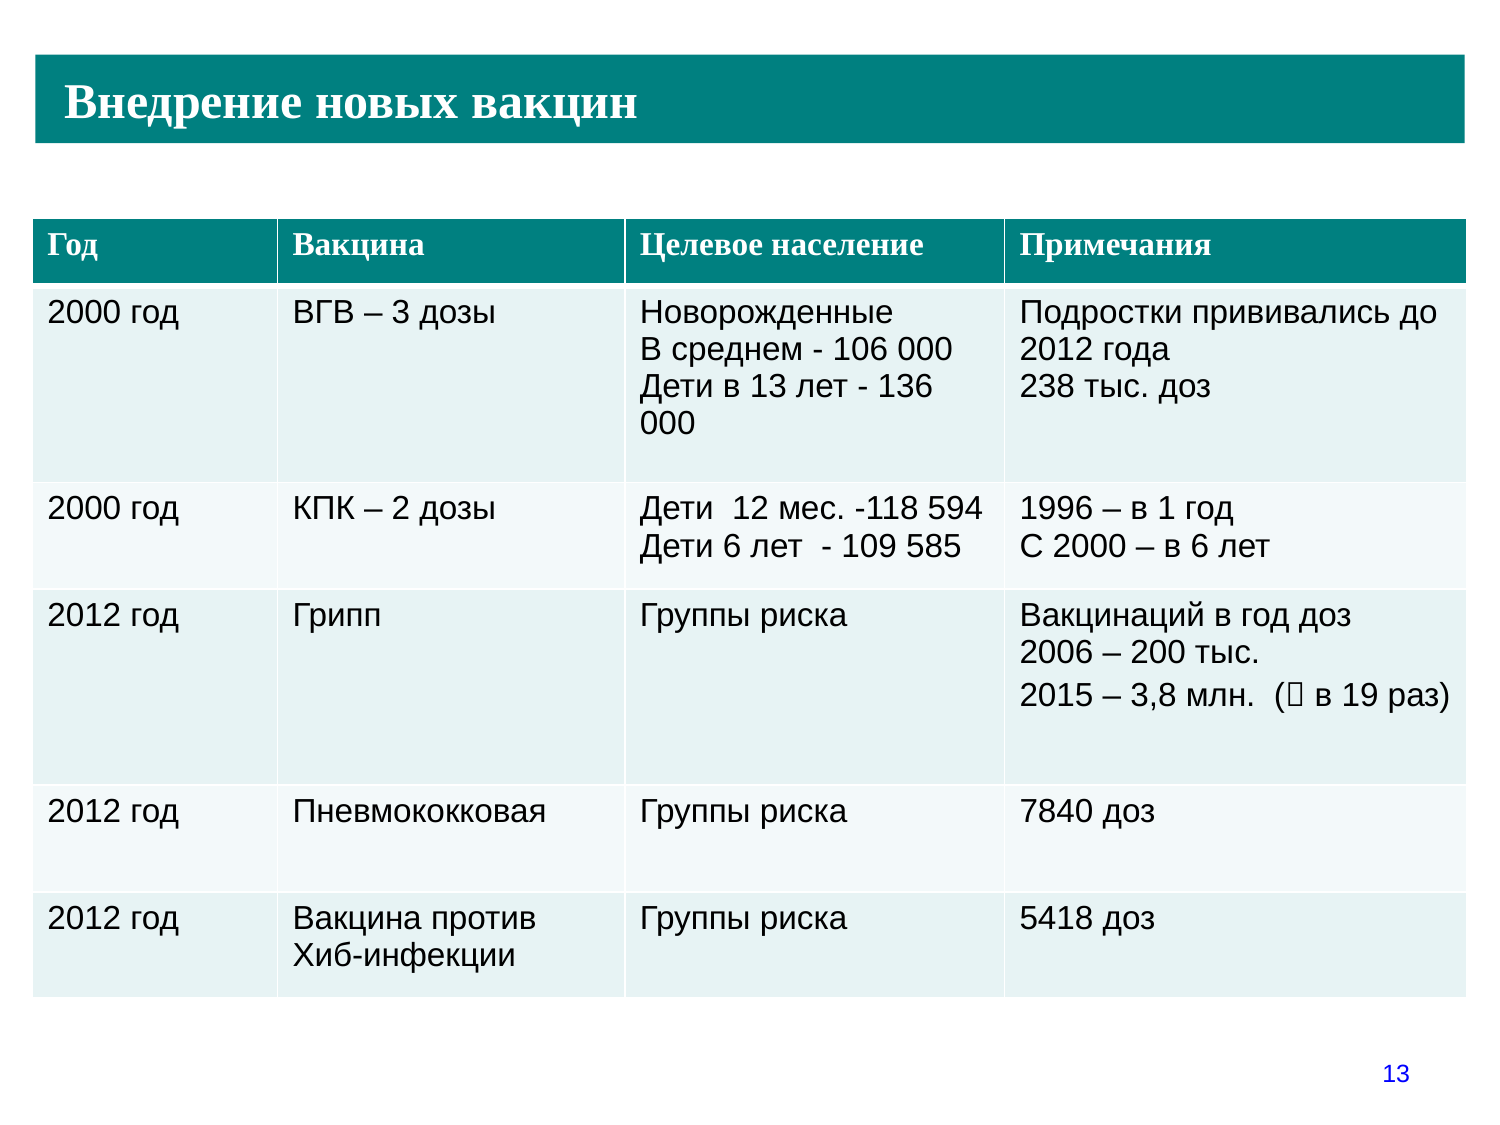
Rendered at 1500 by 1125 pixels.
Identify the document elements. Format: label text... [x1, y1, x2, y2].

table_cell Вакцина против Хиб-инфекции [278, 893, 624, 935]
table_cell Грипп [278, 590, 624, 784]
table_cell ВГВ – 3 дозы [278, 289, 624, 482]
table_cell 5418 доз [1005, 893, 1466, 997]
table_header Год [33, 219, 277, 283]
table_cell 2012 год [33, 786, 277, 891]
table_header Целевое население [626, 219, 1004, 283]
table_cell 7840 доз [1005, 786, 1466, 891]
table_cell 2000 год [33, 483, 277, 588]
table_cell 2012 год [33, 590, 277, 784]
table_header Вакцина [278, 219, 624, 283]
table_cell Новорожденные В среднем - 106 000 Дети в 13 лет - 136 000 [626, 289, 1004, 482]
table_header Примечания [1005, 219, 1466, 283]
table_cell 1996 – в 1 год С 2000 – в 6 лет [1005, 483, 1466, 588]
table_cell Вакцинаций в год доз 2006 – 200 тыс. 2015 – 3,8 млн. ( в 19 раз) [1005, 590, 1466, 784]
table_cell Дети 12 мес. -118 594 Дети 6 лет - 109 585 [626, 483, 1004, 588]
table_cell КПК – 2 дозы [278, 483, 624, 588]
table_cell 2000 год [33, 289, 277, 482]
table_cell Пневмококковая [278, 786, 624, 891]
table_cell Группы риска [626, 893, 1004, 935]
text_box 13 [1074, 1042, 1425, 1103]
table_cell Группы риска [626, 786, 1004, 891]
title Внедрение новых вакцин [35, 54, 1465, 144]
text_box [166, 935, 1425, 1035]
table_cell 2012 год [33, 893, 277, 997]
table_cell Группы риска [626, 590, 1004, 784]
table_cell Подростки прививались до 2012 года 238 тыс. доз [1005, 289, 1466, 482]
